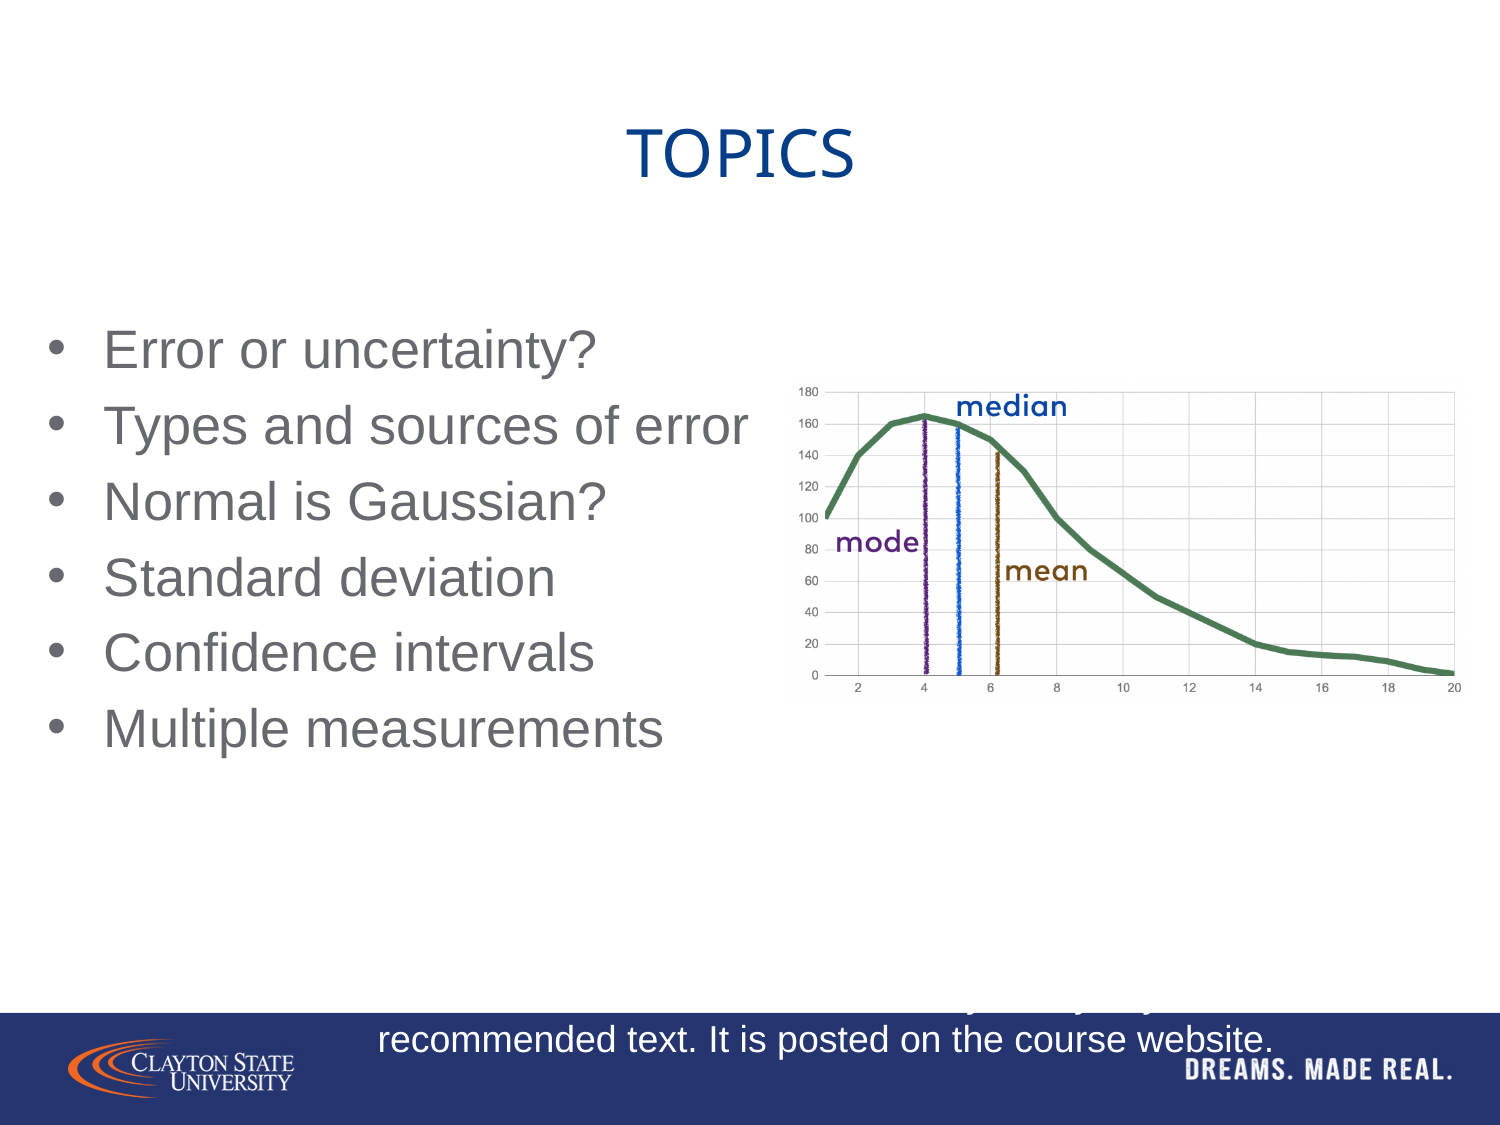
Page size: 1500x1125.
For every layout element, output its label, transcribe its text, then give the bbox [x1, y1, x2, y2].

title Topics [75, 38, 1425, 263]
text_box Read the “Introduction to Error Analysis” by Taylor or another recommended text. It is posted on the course website. [363, 962, 1434, 1068]
list Error or uncertainty? Types and sources of error Normal is Gaussian? Standard deviation Confidence intervals Multiple measurements [32, 307, 1214, 949]
picture [0, 0, 1500, 1125]
